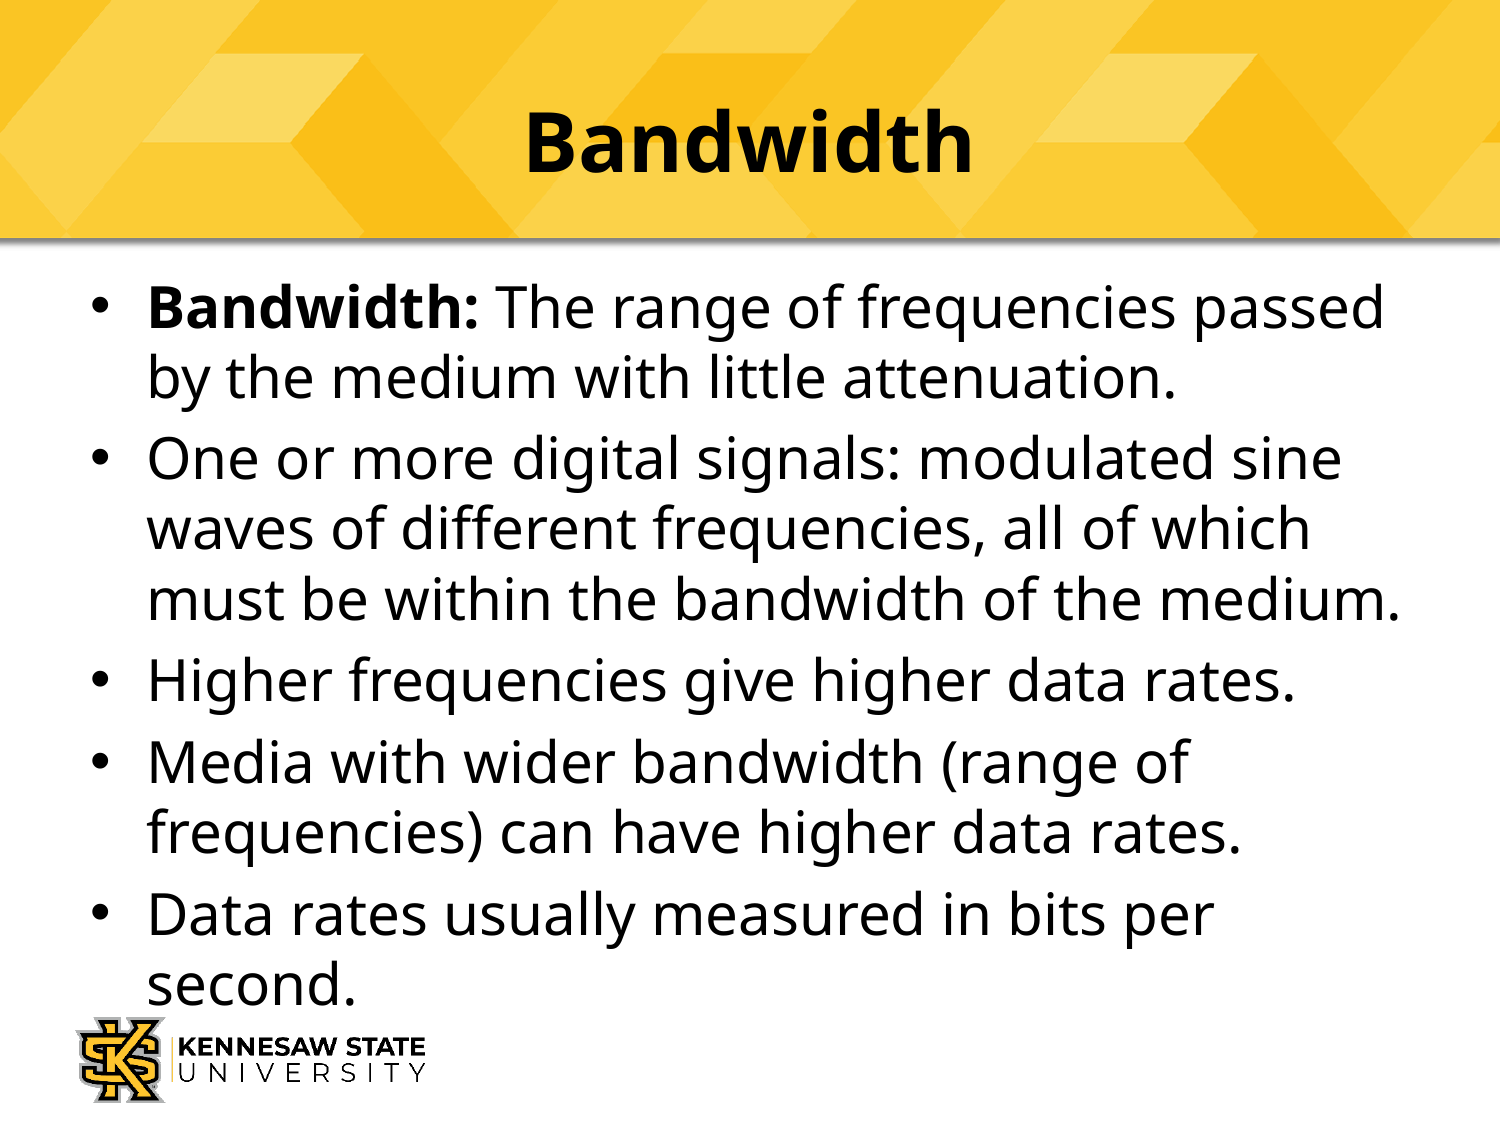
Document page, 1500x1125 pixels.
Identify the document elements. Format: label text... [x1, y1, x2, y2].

picture [75, 1017, 425, 1103]
picture [0, 0, 1500, 251]
title Bandwidth [75, 45, 1425, 233]
list Bandwidth: The range of frequencies passed by the medium with little attenuation. One or more digital signals: modulated sine waves of different frequencies, all of which must be within the bandwidth of the medium. Higher frequencies give higher data rates. Media with wider bandwidth (range of frequencies) can have higher data rates. Data rates usually measured in bits per second. [75, 262, 1425, 1005]
